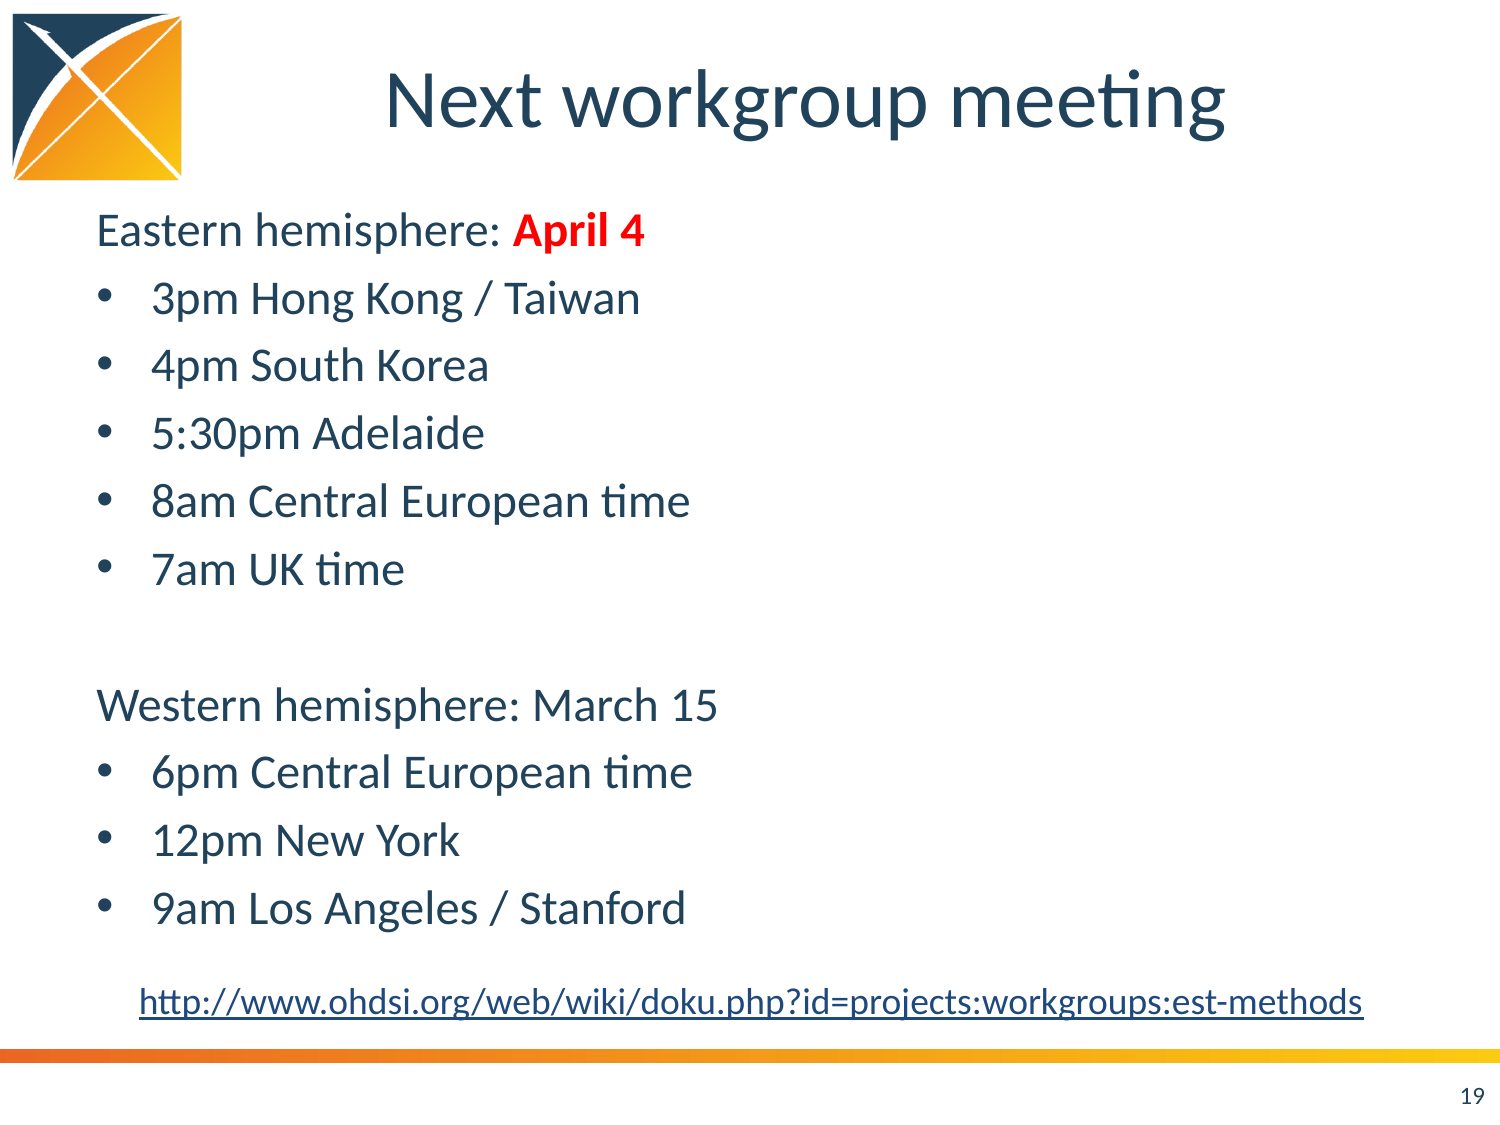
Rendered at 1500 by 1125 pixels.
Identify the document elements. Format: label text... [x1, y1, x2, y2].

text_box http://www.ohdsi.org/web/wiki/doku.php?id=projects:workgroups:est-methods [123, 969, 1387, 1030]
slide_number 19 [1149, 1065, 1500, 1125]
list Eastern hemisphere: April 4 3pm Hong Kong / Taiwan 4pm South Korea 5:30pm Adelaide 8am Central European time 7am UK time Western hemisphere: March 15 6pm Central European time 12pm New York 9am Los Angeles / Stanford [81, 190, 1432, 947]
title Next workgroup meeting [187, 24, 1425, 163]
picture [0, 0, 206, 200]
